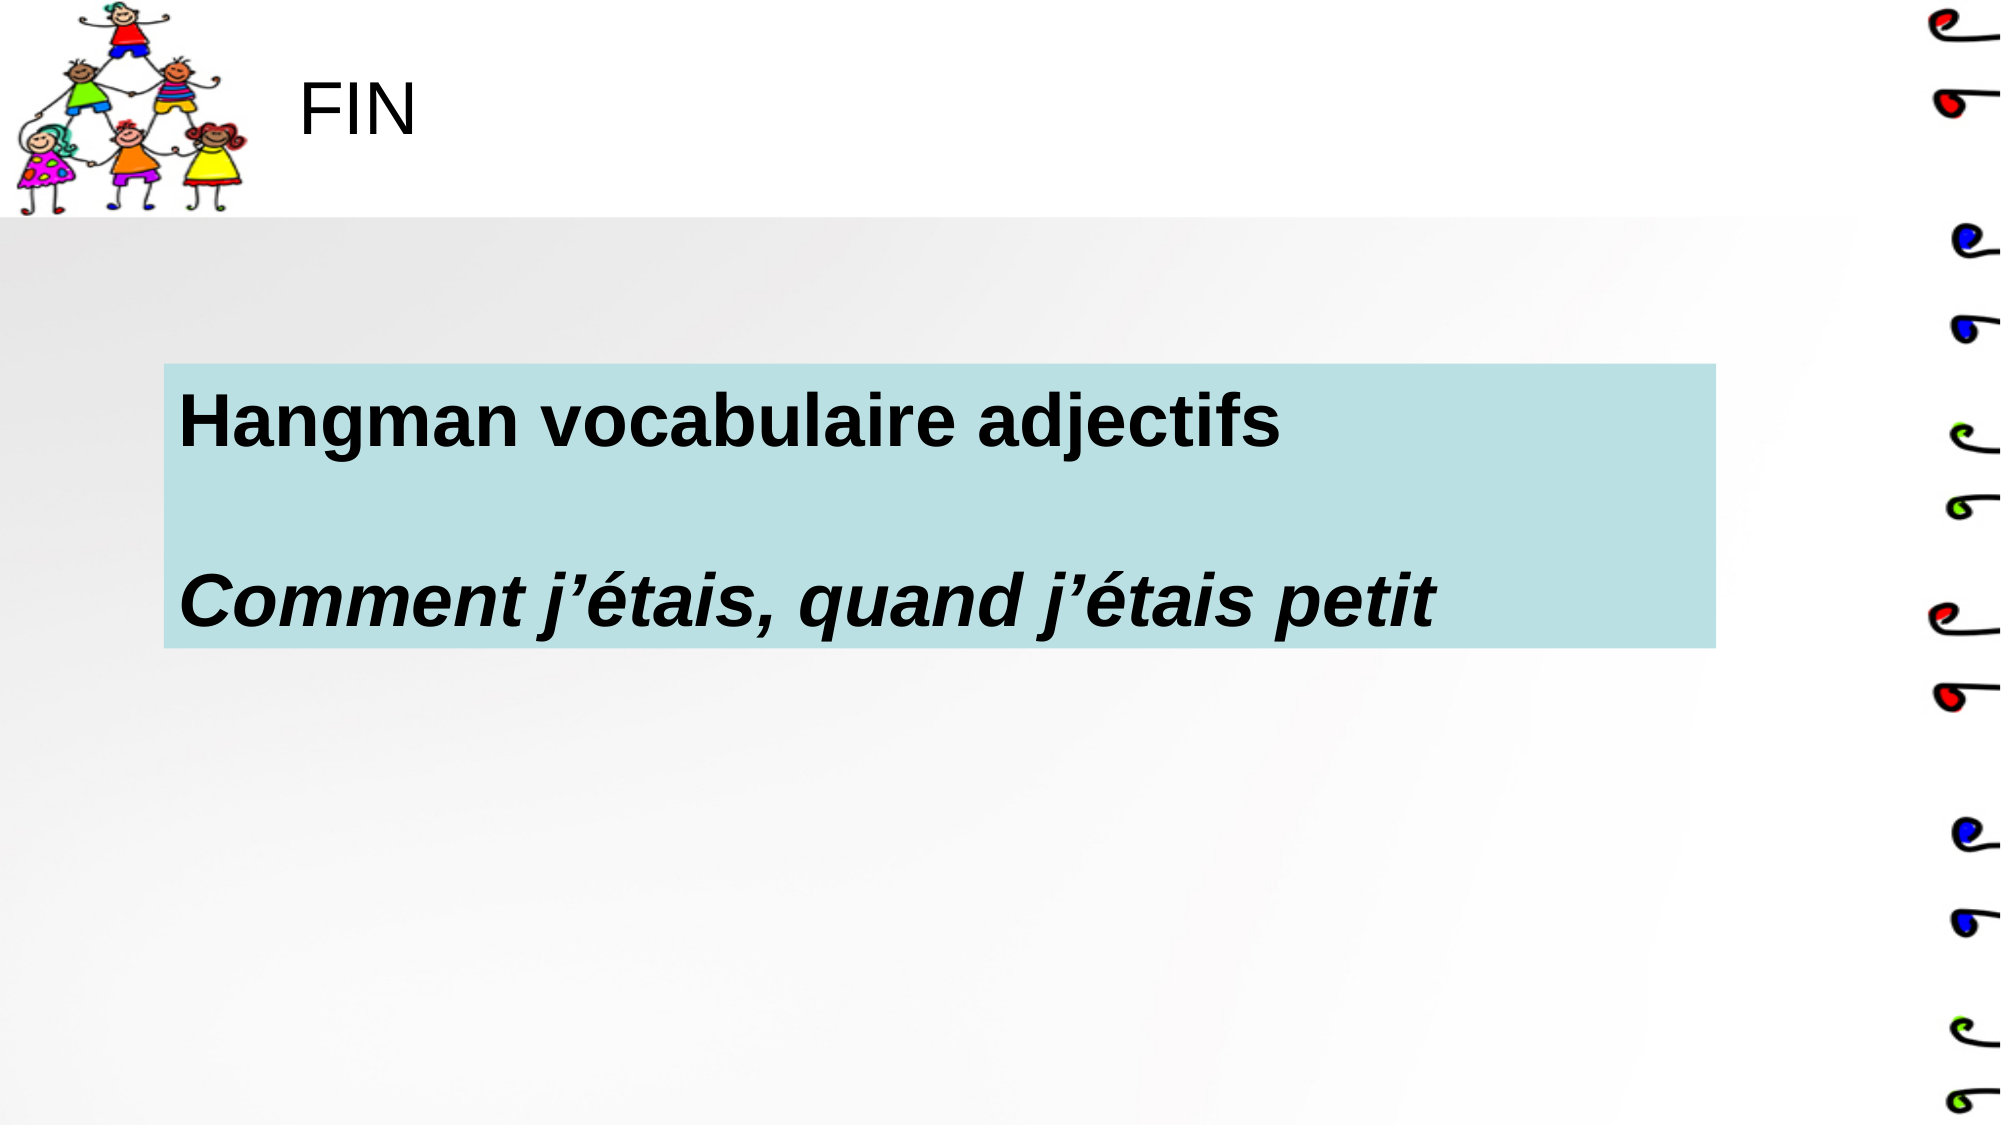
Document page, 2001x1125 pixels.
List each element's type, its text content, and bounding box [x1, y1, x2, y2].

text_box Hangman vocabulaire adjectifs Comment j’étais, quand j’étais petit [163, 363, 1717, 649]
picture [0, 0, 2001, 1125]
title FIN [283, 16, 1951, 192]
